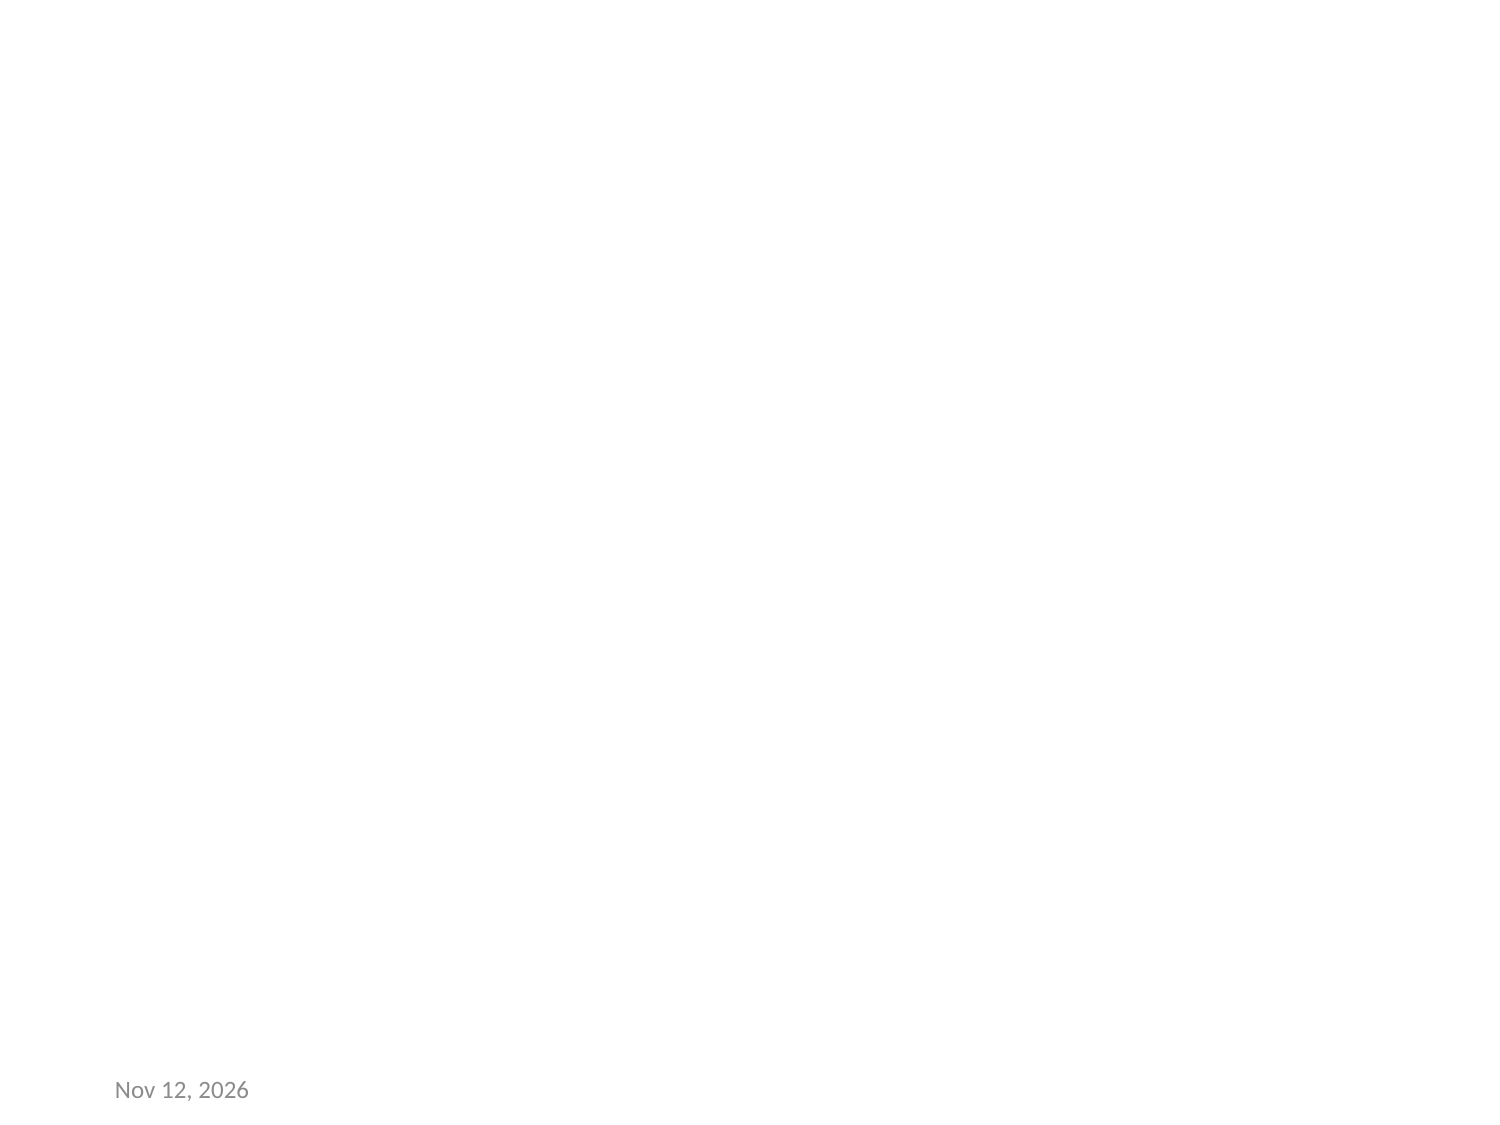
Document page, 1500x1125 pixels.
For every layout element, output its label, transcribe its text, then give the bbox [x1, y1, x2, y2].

text_box 29-Jun-21 [99, 1058, 450, 1119]
